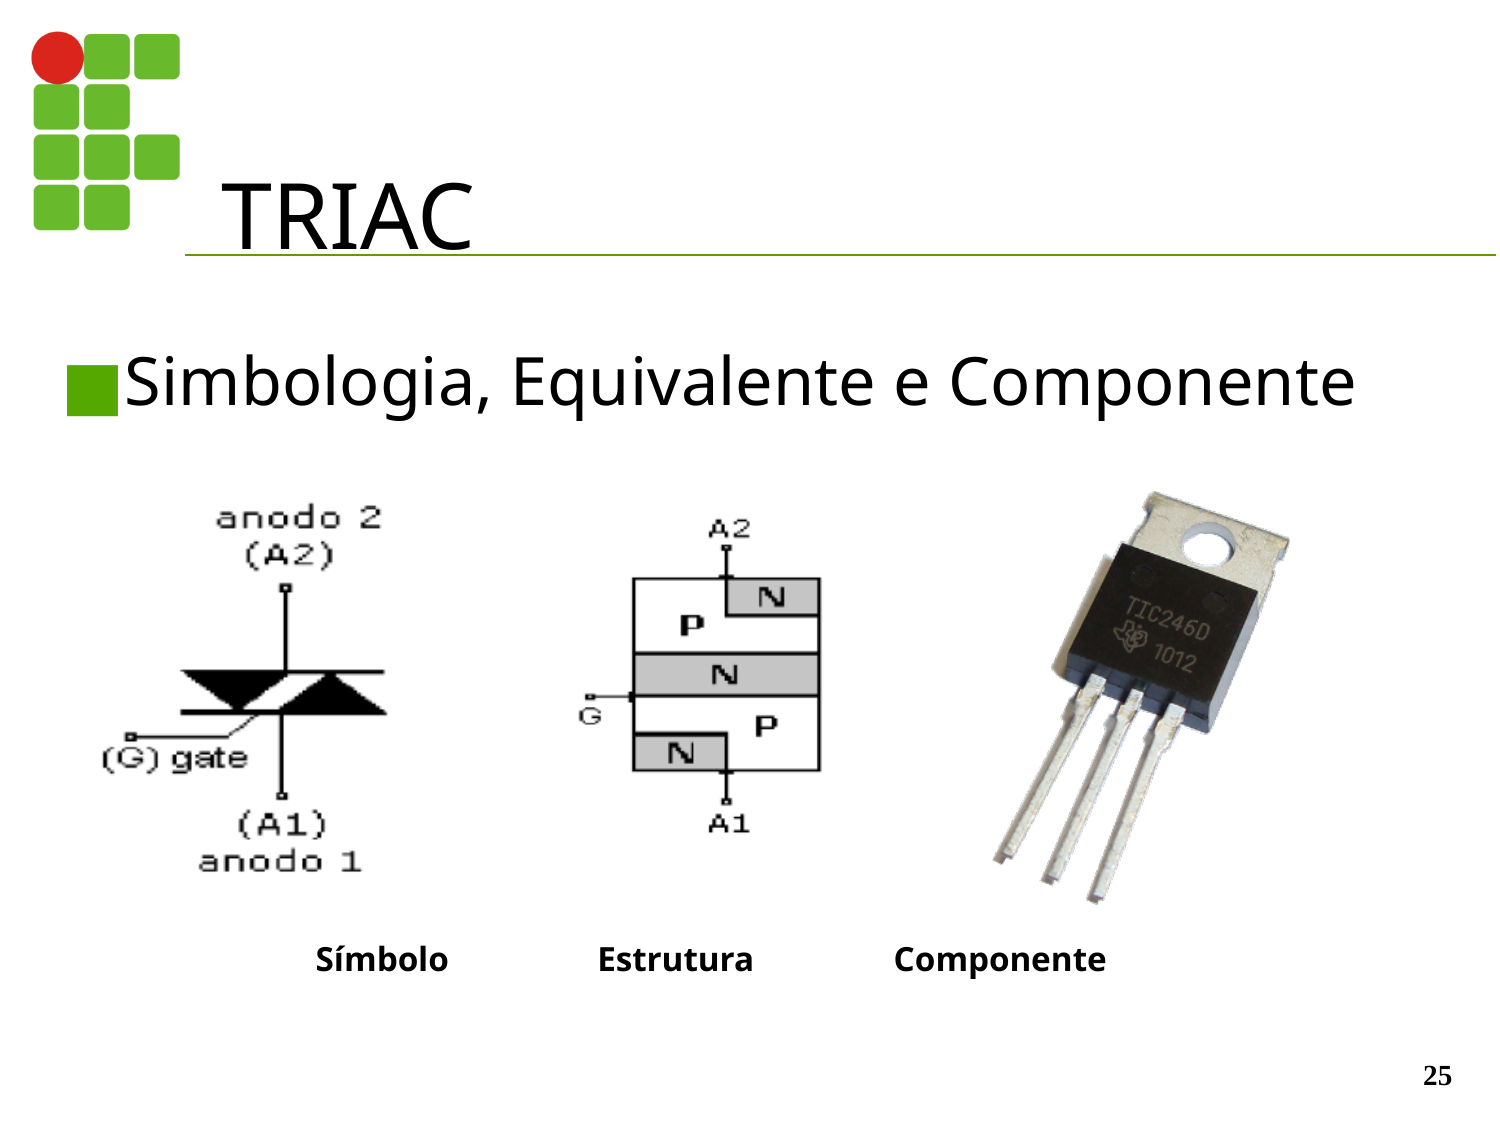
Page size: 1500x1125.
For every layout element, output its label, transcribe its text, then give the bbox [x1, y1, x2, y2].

picture [97, 491, 426, 906]
picture [551, 508, 866, 854]
picture [992, 491, 1290, 906]
text_box ‹#› [1155, 1032, 1468, 1100]
picture [29, 30, 182, 232]
list Simbologia, Equivalente e Componente Símbolo Estrutura Componente [46, 331, 1469, 1032]
title TRIAC [206, 35, 1468, 275]
